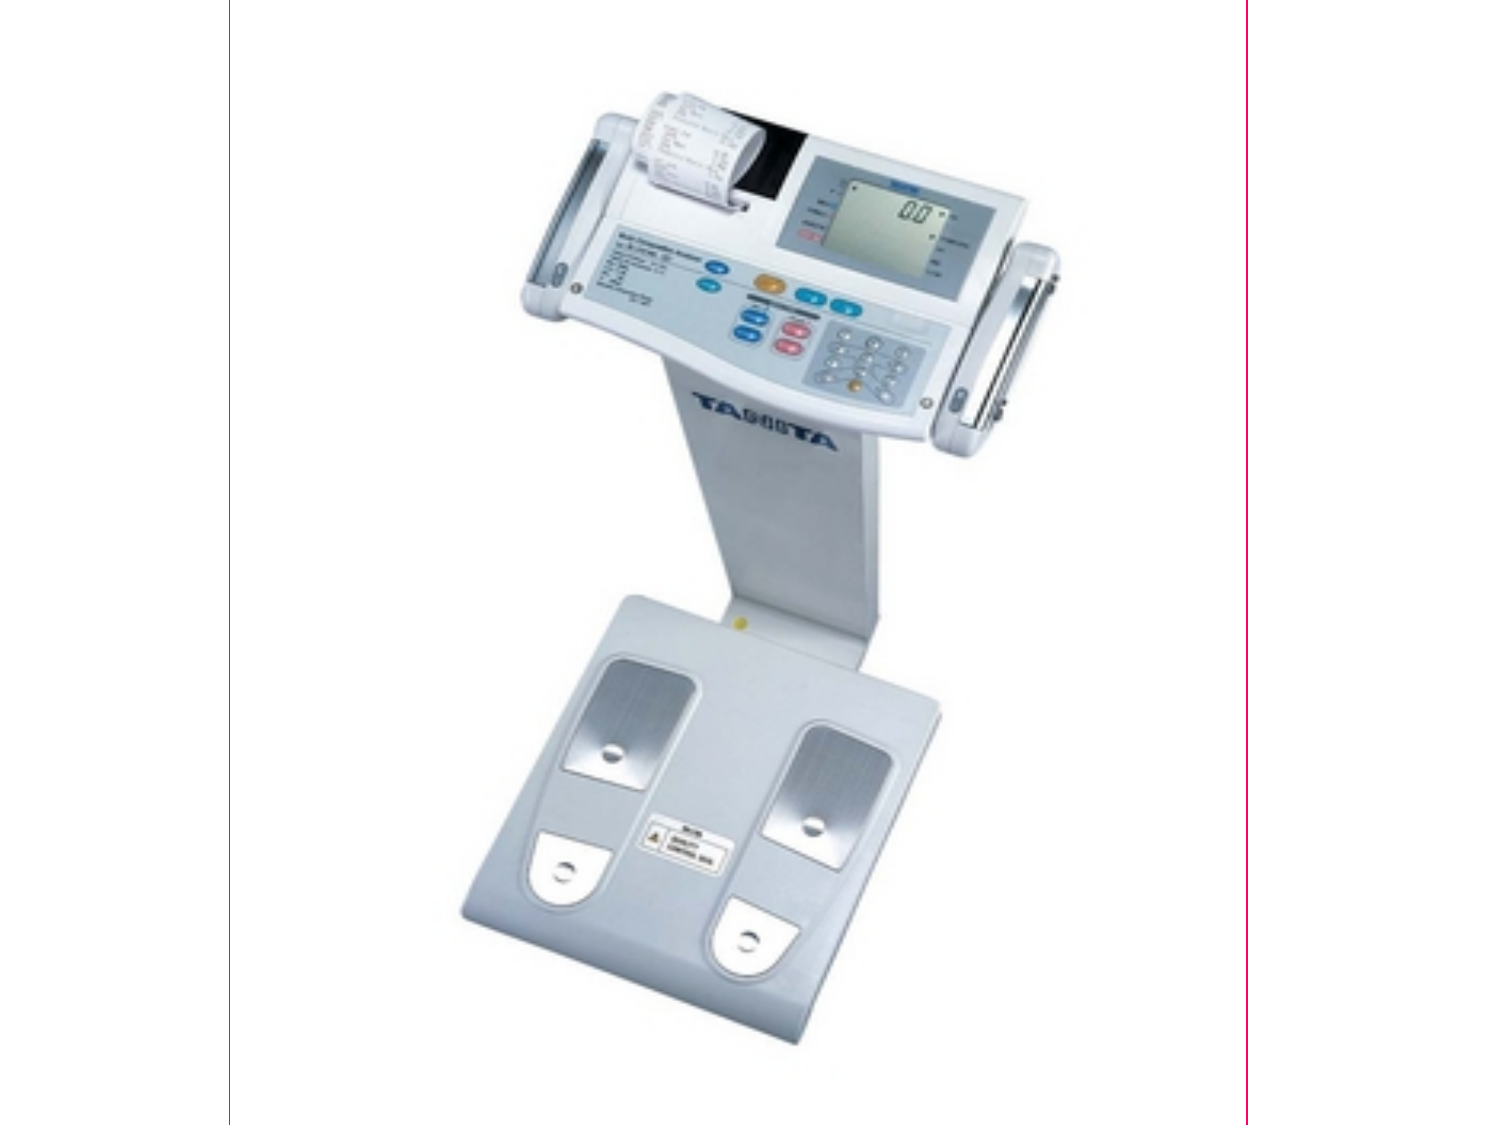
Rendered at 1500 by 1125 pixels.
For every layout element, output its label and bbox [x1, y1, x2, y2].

picture [229, 0, 1247, 1125]
